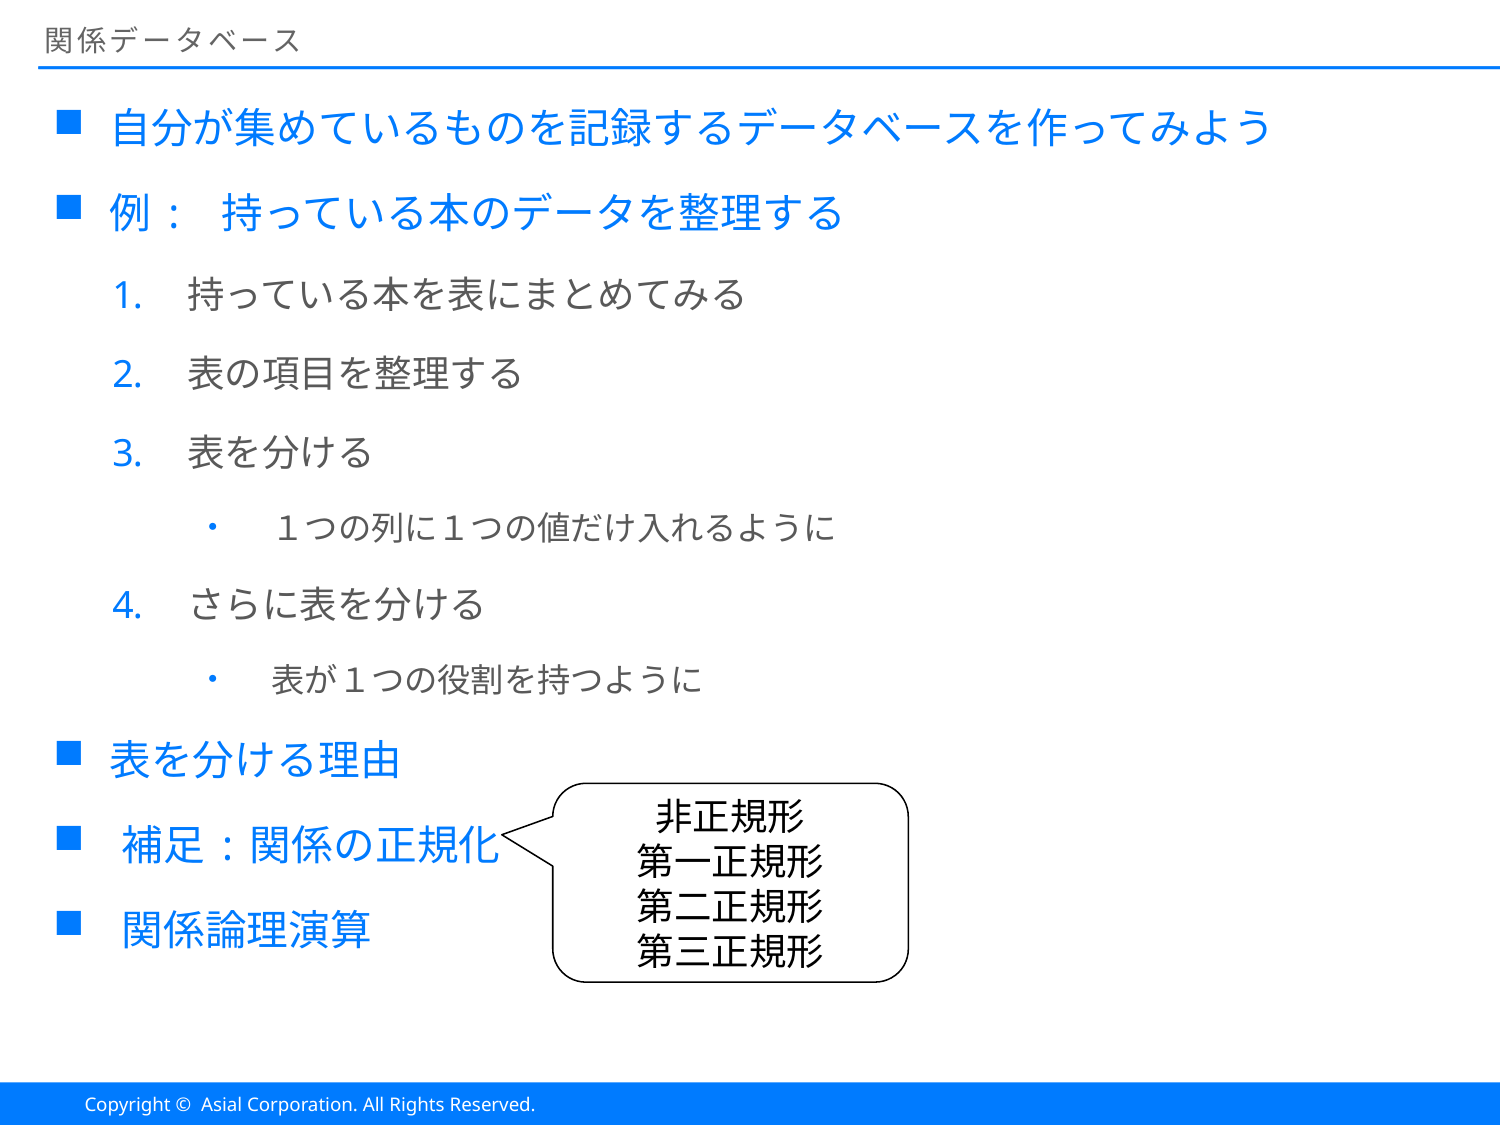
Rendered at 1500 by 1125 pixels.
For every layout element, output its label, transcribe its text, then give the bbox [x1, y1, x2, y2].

title 関係データベース [29, 7, 1223, 72]
text_box 非正規形 第一正規形 第二正規形 第三正規形 [499, 781, 911, 985]
list 自分が集めているものを記録するデータベースを作ってみよう 例: 持っている本のデータを整理する 持っている本を表にまとめてみる 表の項目を整理する 表を分ける １つの列に１つの値だけ入れるように さらに表を分ける 表が１つの役割を持つように 表を分ける理由 補足:関係の正規化 関係論理演算 [38, 84, 1459, 988]
